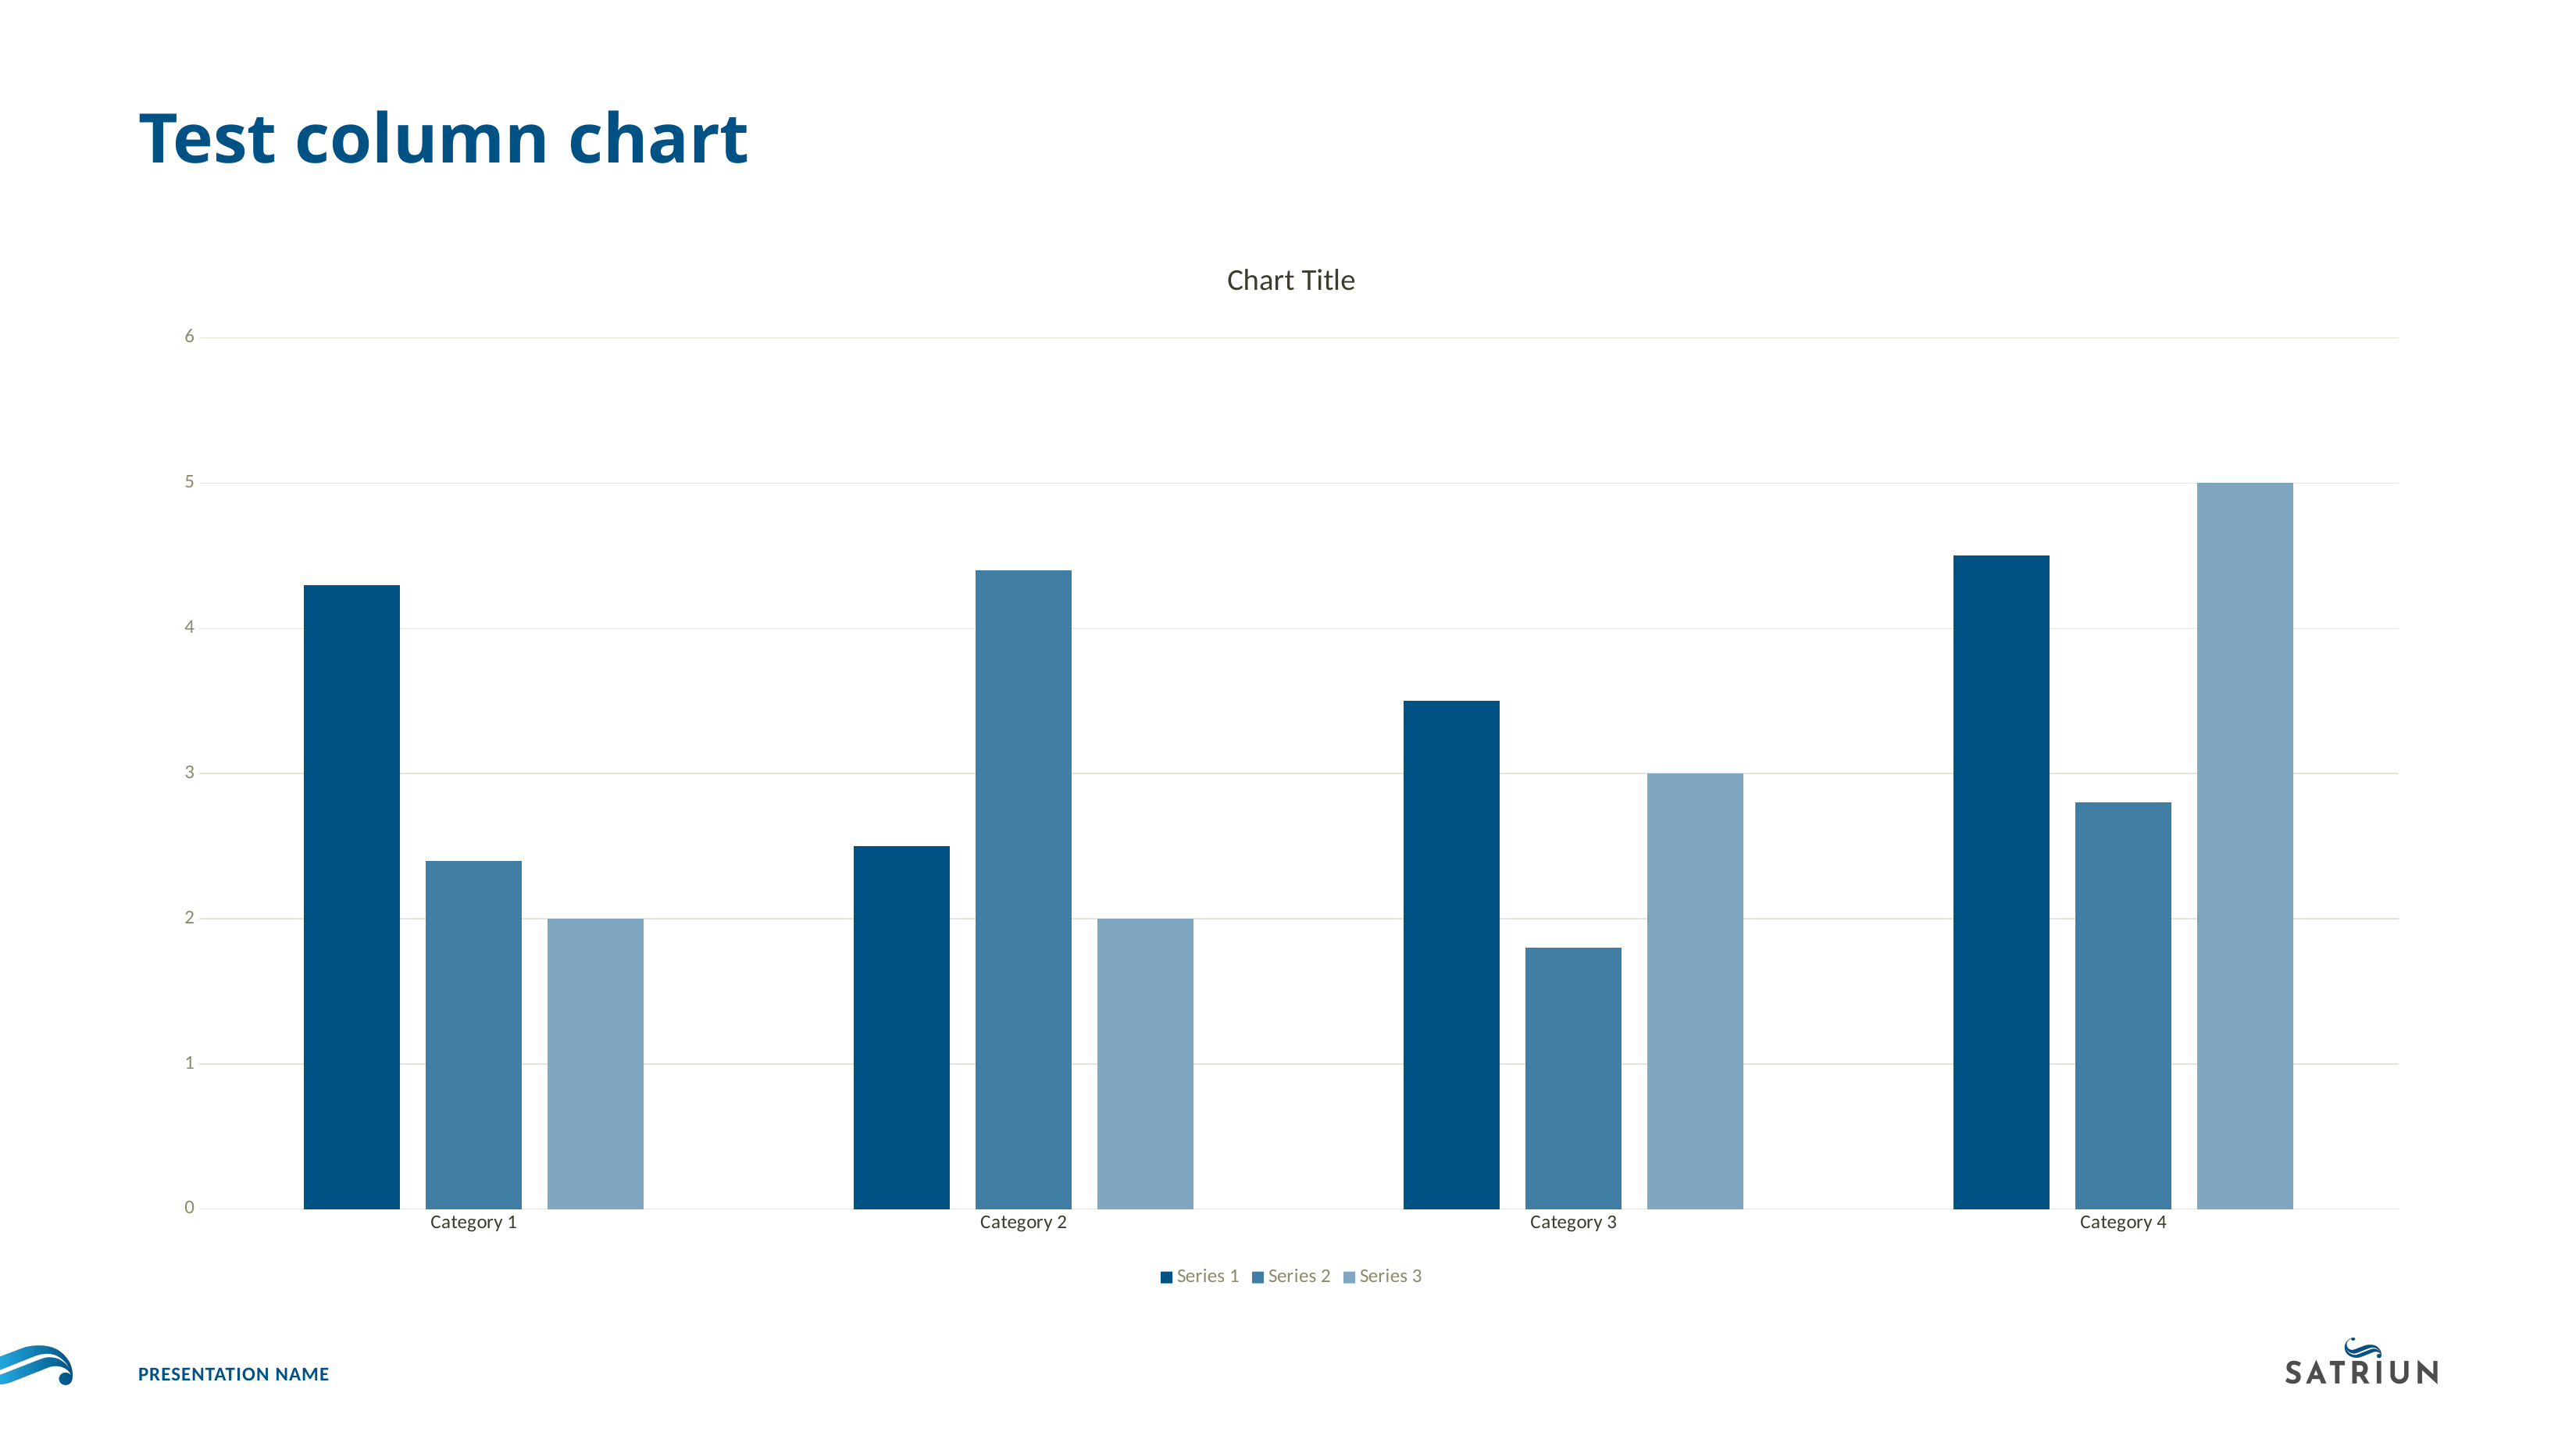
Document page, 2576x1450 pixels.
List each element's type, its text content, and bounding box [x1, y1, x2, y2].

title Test column chart [138, 92, 2445, 185]
chart [137, 230, 2446, 1292]
picture [0, 1324, 73, 1385]
picture [2285, 1338, 2438, 1384]
footer Presentation name [138, 1345, 2214, 1391]
